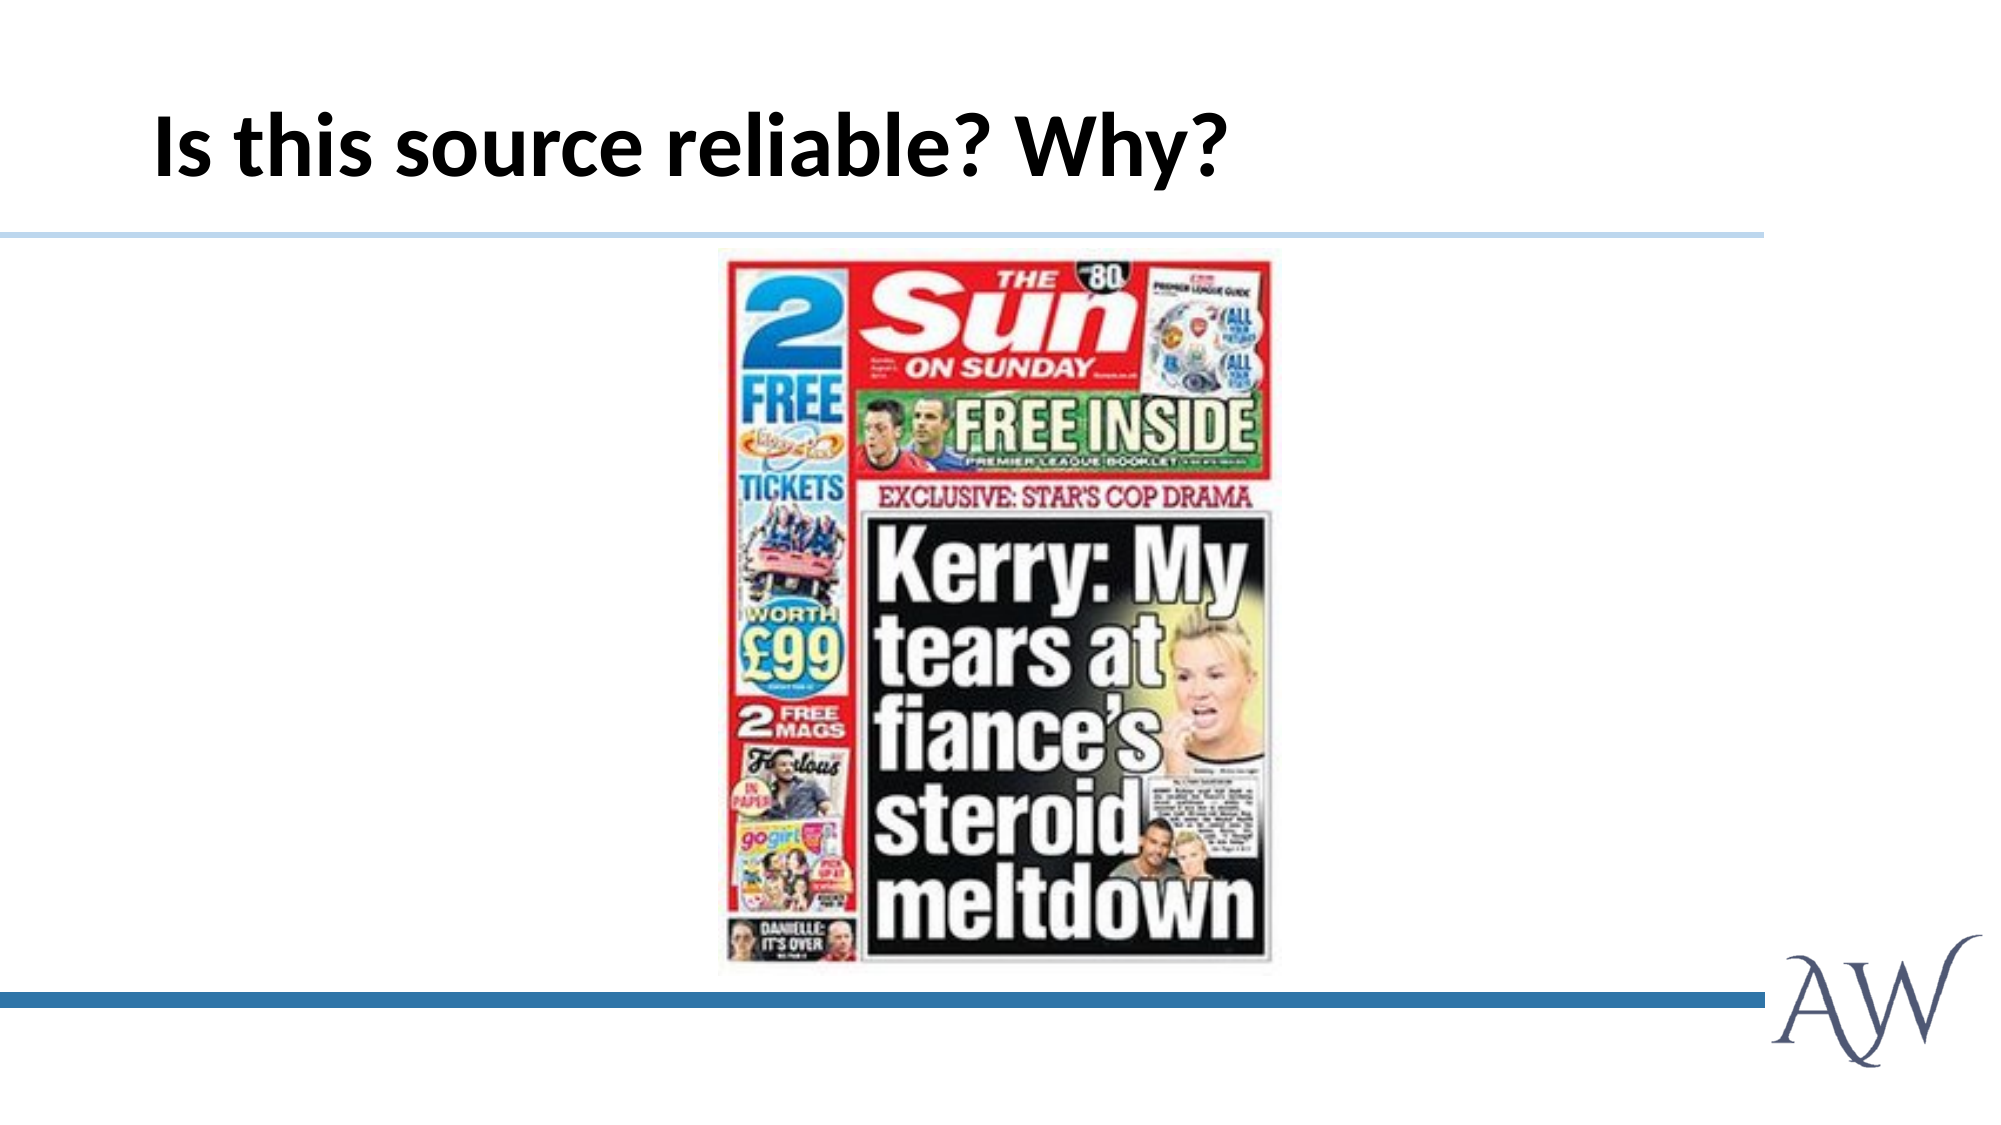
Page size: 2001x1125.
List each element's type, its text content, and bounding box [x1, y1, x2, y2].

title Is this source reliable? Why? [133, 55, 1867, 237]
picture [718, 248, 1282, 976]
